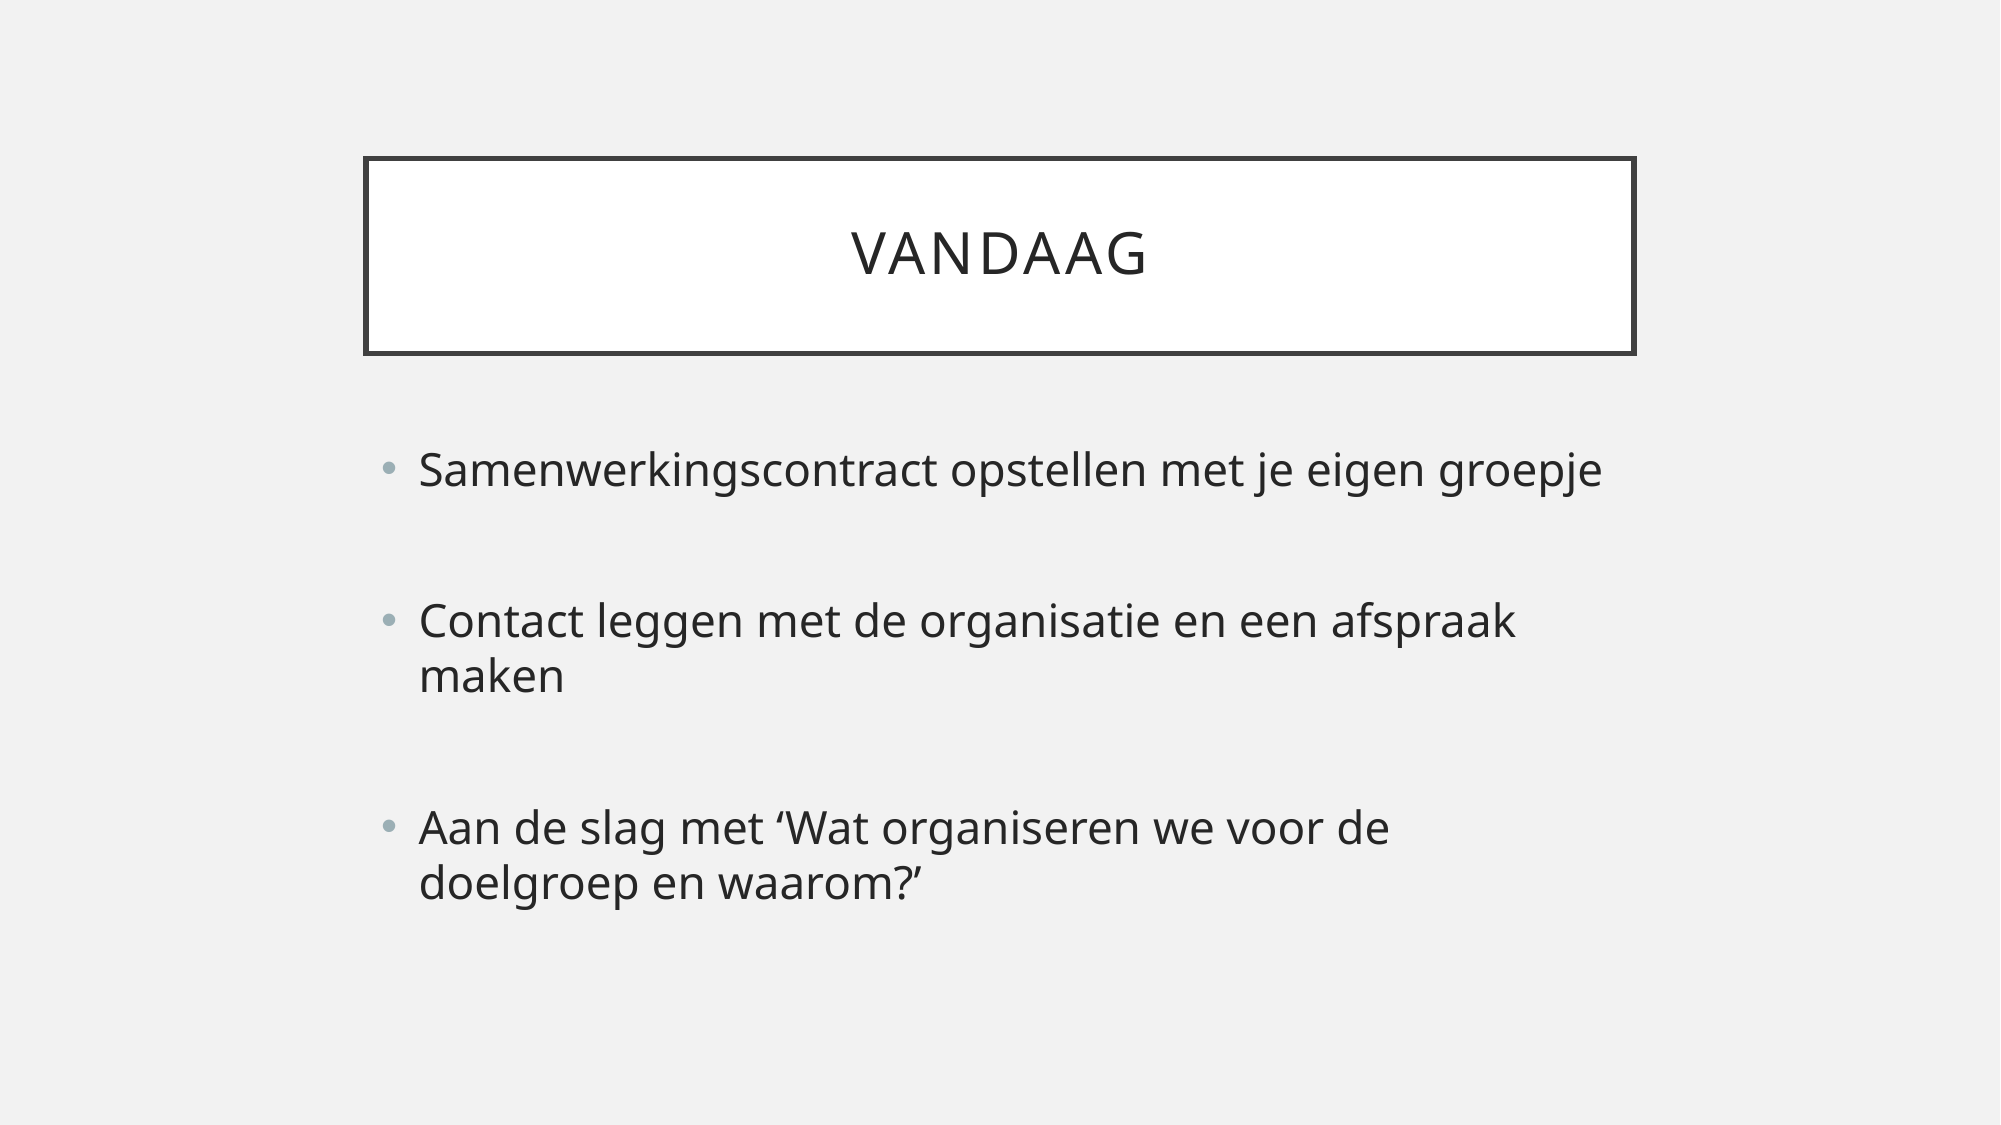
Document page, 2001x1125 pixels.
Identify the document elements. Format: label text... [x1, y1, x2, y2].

title Vandaag [363, 156, 1637, 356]
list Samenwerkingscontract opstellen met je eigen groepje Contact leggen met de organisatie en een afspraak maken Aan de slag met ‘Wat organiseren we voor de doelgroep en waarom?’ [366, 432, 1634, 942]
